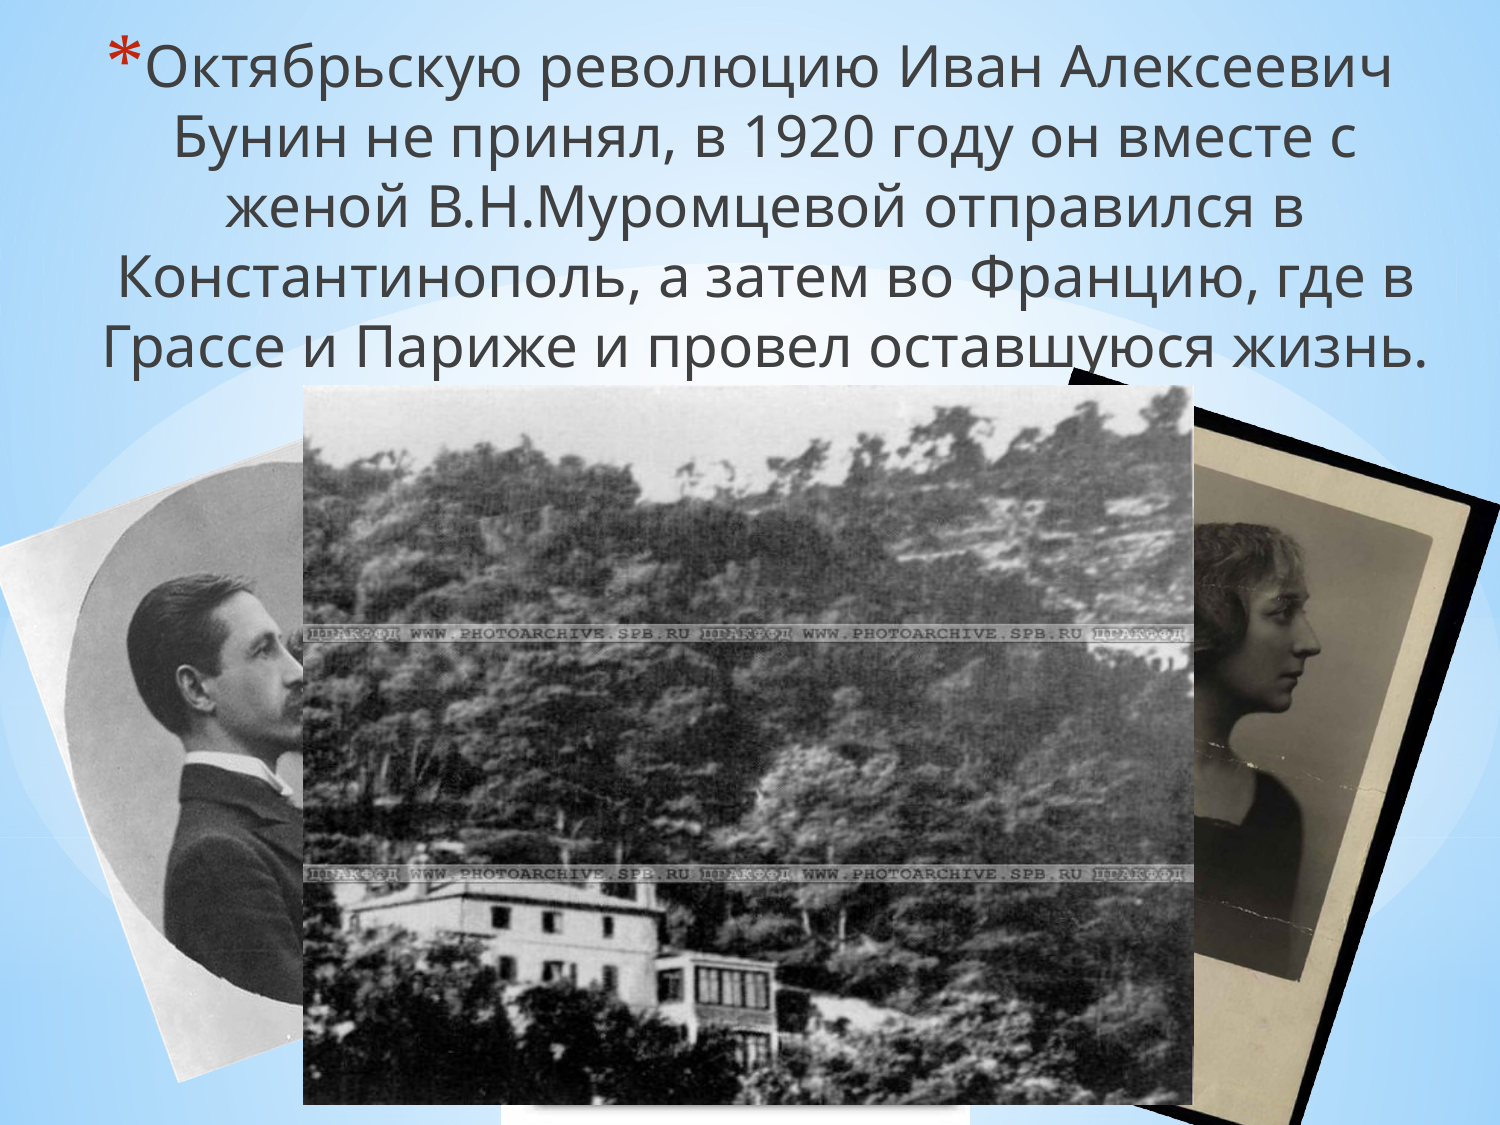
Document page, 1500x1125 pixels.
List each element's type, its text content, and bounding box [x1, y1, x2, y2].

list Октябрьскую революцию Иван Алексеевич Бунин не принял, в 1920 году он вместе с женой В.Н.Муромцевой отправился в Константинополь, а затем во Францию, где в Грассе и Париже и провел оставшуюся жизнь. [46, 21, 1447, 386]
picture [0, 368, 1500, 1125]
